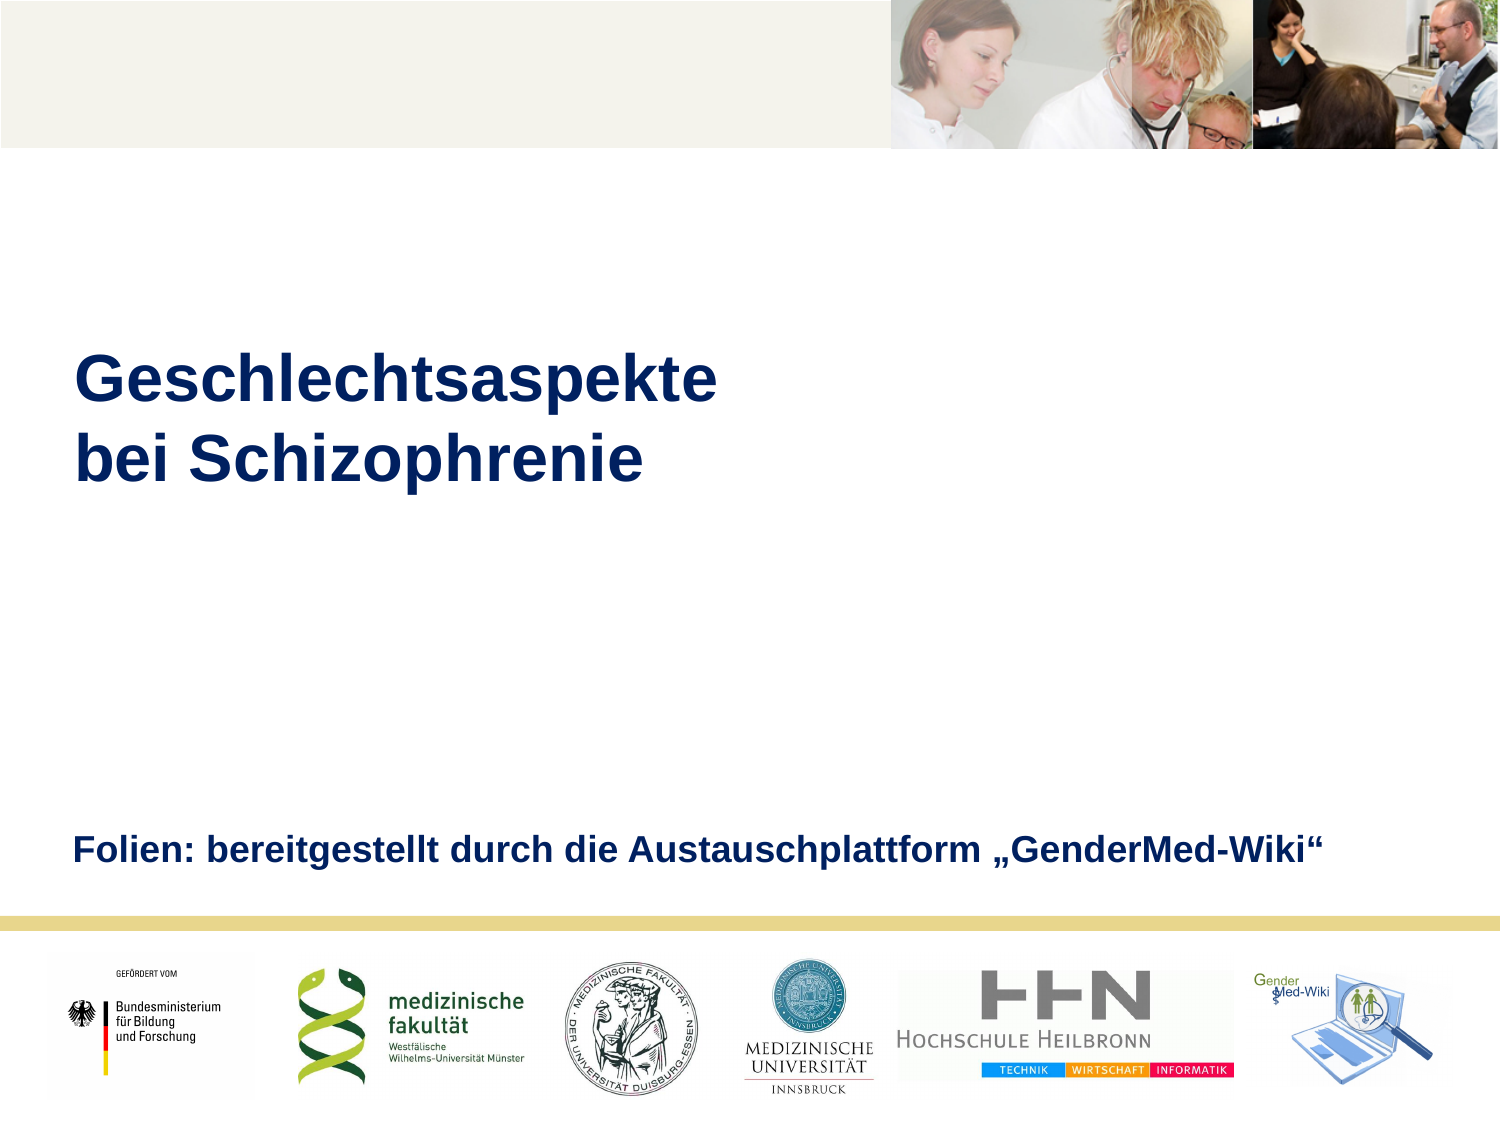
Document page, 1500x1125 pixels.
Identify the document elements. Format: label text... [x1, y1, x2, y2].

text_box Geschlechtsaspekte bei Schizophrenie [66, 277, 1490, 592]
picture [1246, 965, 1453, 1087]
text_box Folien: bereitgestellt durch die Austauschplattform „GenderMed-Wiki“ [57, 795, 1500, 878]
picture [47, 952, 255, 1100]
picture [298, 952, 1234, 1100]
picture [891, 0, 1500, 150]
